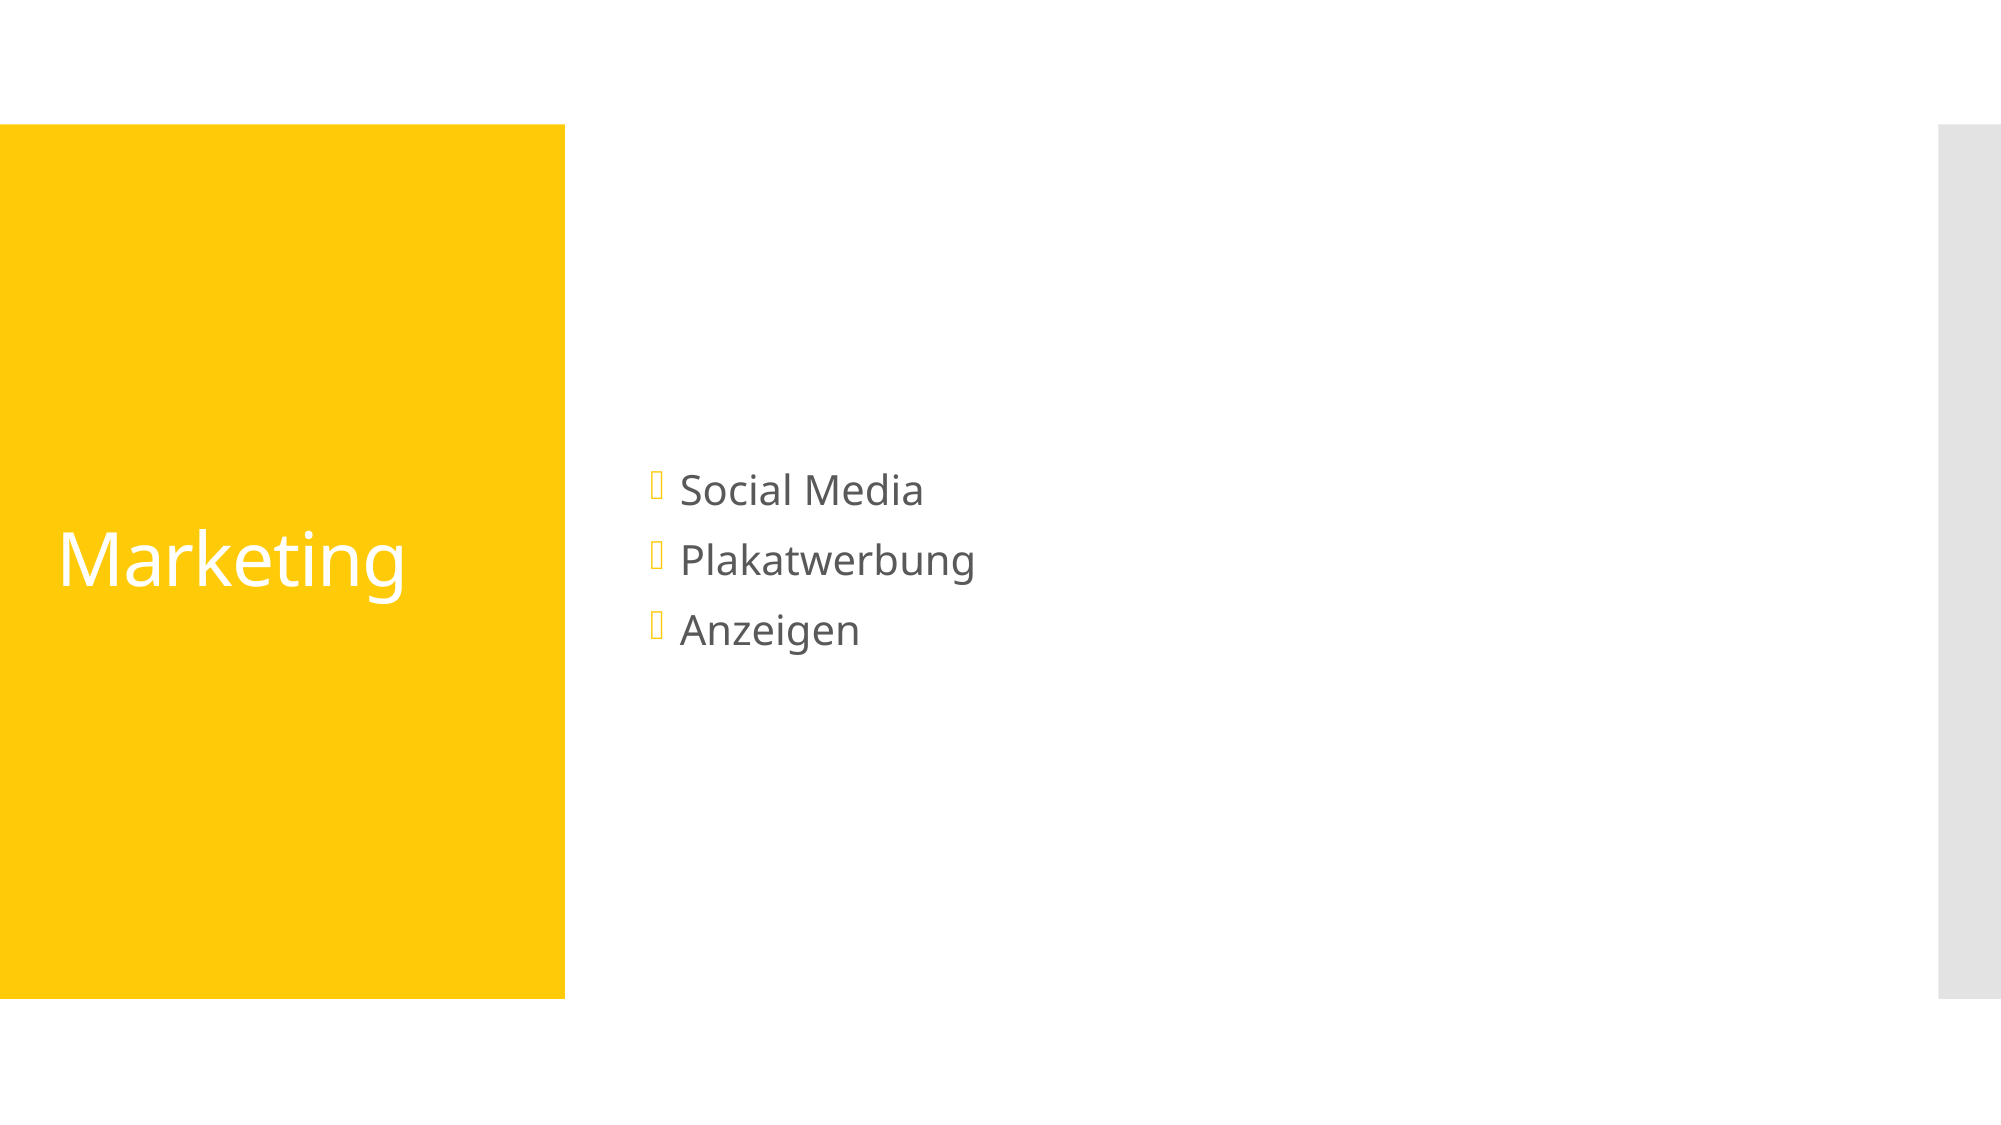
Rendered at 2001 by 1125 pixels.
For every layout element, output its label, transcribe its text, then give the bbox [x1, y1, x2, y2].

list Social Media Plakatwerbung Anzeigen [634, 141, 1835, 982]
title Marketing [41, 184, 525, 940]
